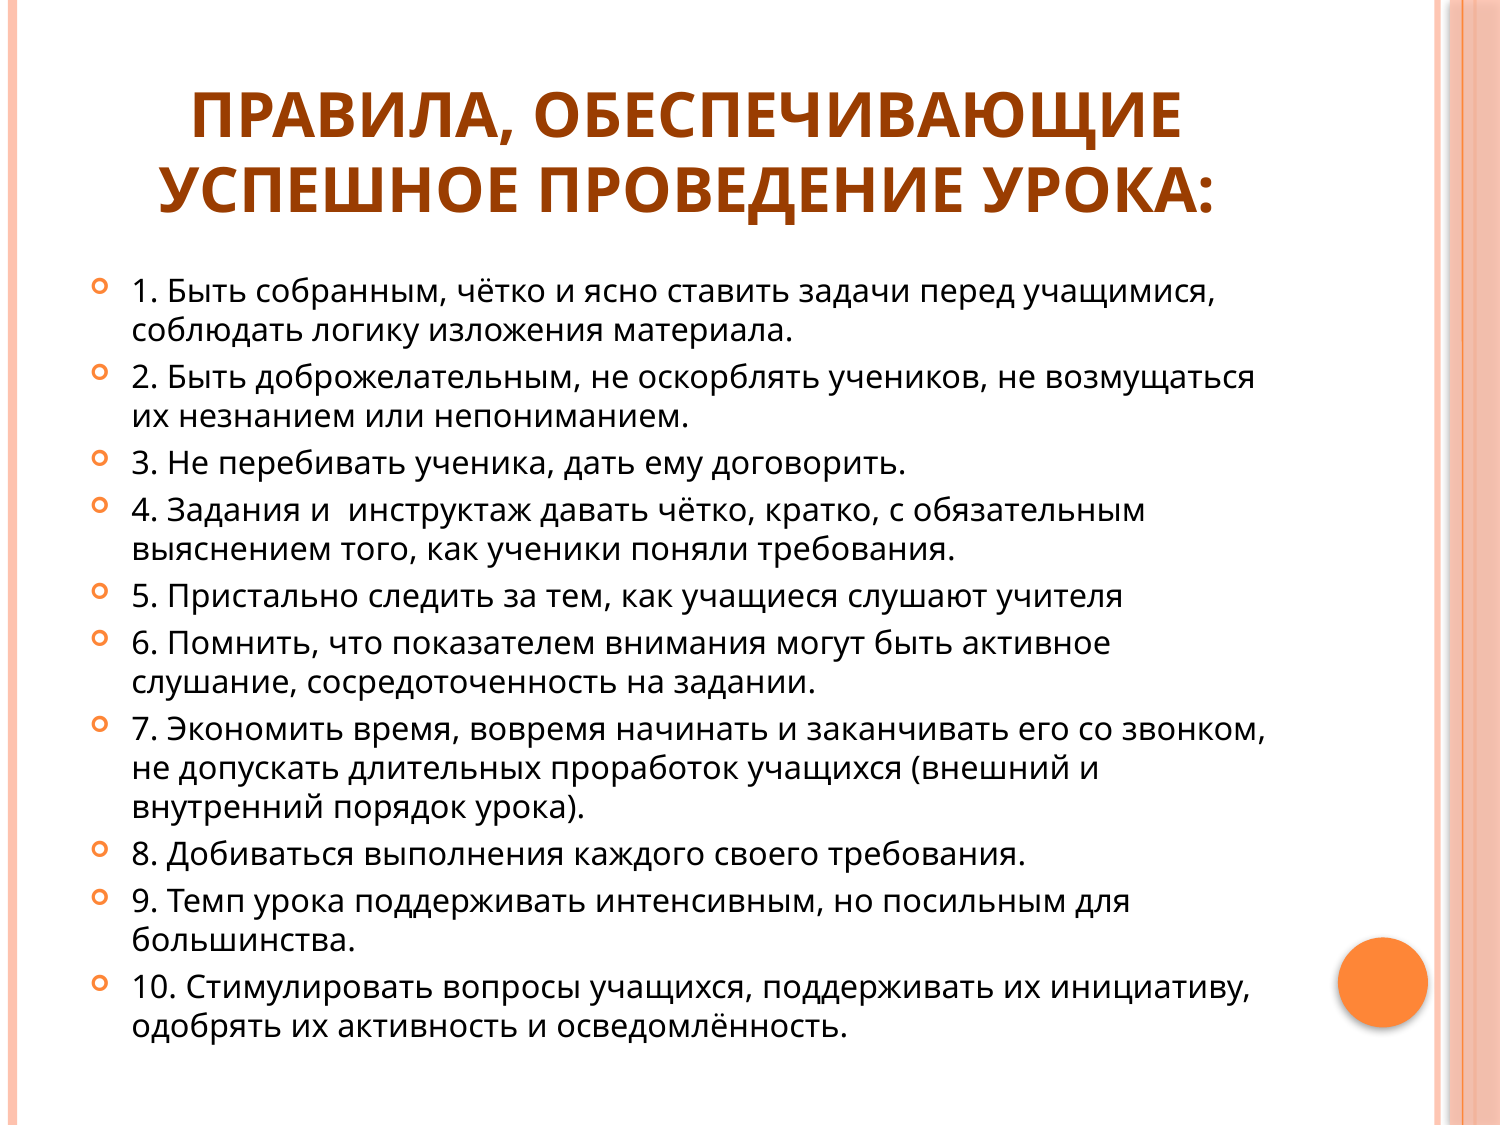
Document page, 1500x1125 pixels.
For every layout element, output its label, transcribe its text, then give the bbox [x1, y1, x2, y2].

title Правила, обеспечивающие успешное проведение урока: [75, 45, 1300, 233]
list 1. Быть собранным, чётко и ясно ставить задачи перед учащимися, соблюдать логику изложения материала. 2. Быть доброжелательным, не оскорблять учеников, не возмущаться их незнанием или непониманием. 3. Не перебивать ученика, дать ему договорить. 4. Задания и инструктаж давать чётко, кратко, с обязательным выяснением того, как ученики поняли требования. 5. Пристально следить за тем, как учащиеся слушают учителя 6. Помнить, что показателем внимания могут быть активное слушание, сосредоточенность на задании. 7. Экономить время, вовремя начинать и заканчивать его со звонком, не допускать длительных проработок учащихся (внешний и внутренний порядок урока). 8. Добиваться выполнения каждого своего требования. 9. Темп урока поддерживать интенсивным, но посильным для большинства. 10. Стимулировать вопросы учащихся, поддерживать их инициативу, одобрять их активность и осведомлённость. [75, 262, 1300, 1062]
